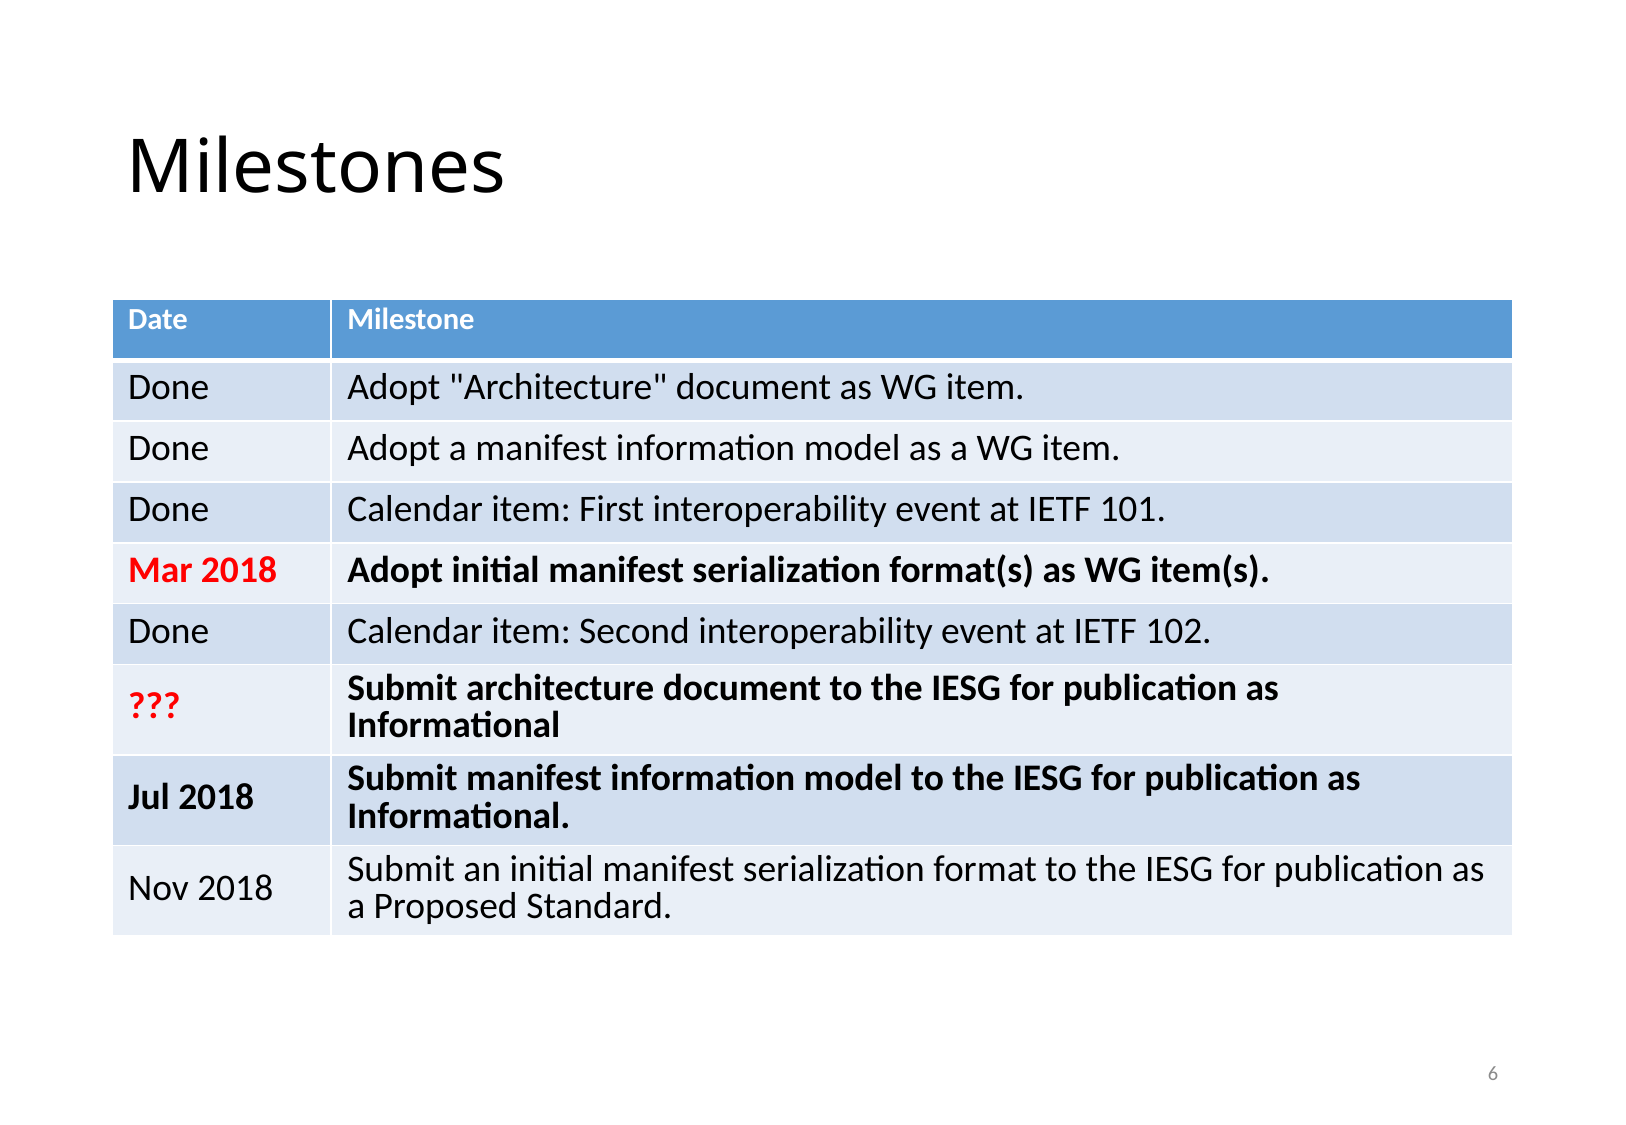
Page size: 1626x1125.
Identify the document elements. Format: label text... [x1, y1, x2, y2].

slide_number 6 [1147, 1042, 1514, 1103]
table_cell Adopt initial manifest serialization format(s) as WG item(s). [332, 544, 1512, 603]
table_cell Submit an initial manifest serialization format to the IESG for publication as a Proposed Standard. [332, 846, 1512, 935]
table_cell Jul 2018 [113, 756, 330, 845]
table_cell Done [113, 604, 330, 664]
table_cell Adopt a manifest information model as a WG item. [332, 422, 1512, 481]
table_cell Done [113, 422, 330, 481]
table_cell Submit manifest information model to the IESG for publication as Informational. [332, 756, 1512, 845]
table_cell Mar 2018 [113, 544, 330, 603]
table_cell ??? [113, 665, 330, 754]
table_cell Adopt "Architecture" document as WG item. [332, 363, 1512, 420]
table_cell Calendar item: First interoperability event at IETF 101. [332, 483, 1512, 542]
table_cell Nov 2018 [113, 846, 330, 935]
table_cell Done [113, 363, 330, 420]
table_header Date [113, 300, 330, 358]
title Milestones [111, 59, 1514, 278]
table_cell Calendar item: Second interoperability event at IETF 102. [332, 604, 1512, 664]
table_cell Done [113, 483, 330, 542]
table_cell Submit architecture document to the IESG for publication as Informational [332, 665, 1512, 754]
table_header Milestone [332, 300, 1512, 358]
